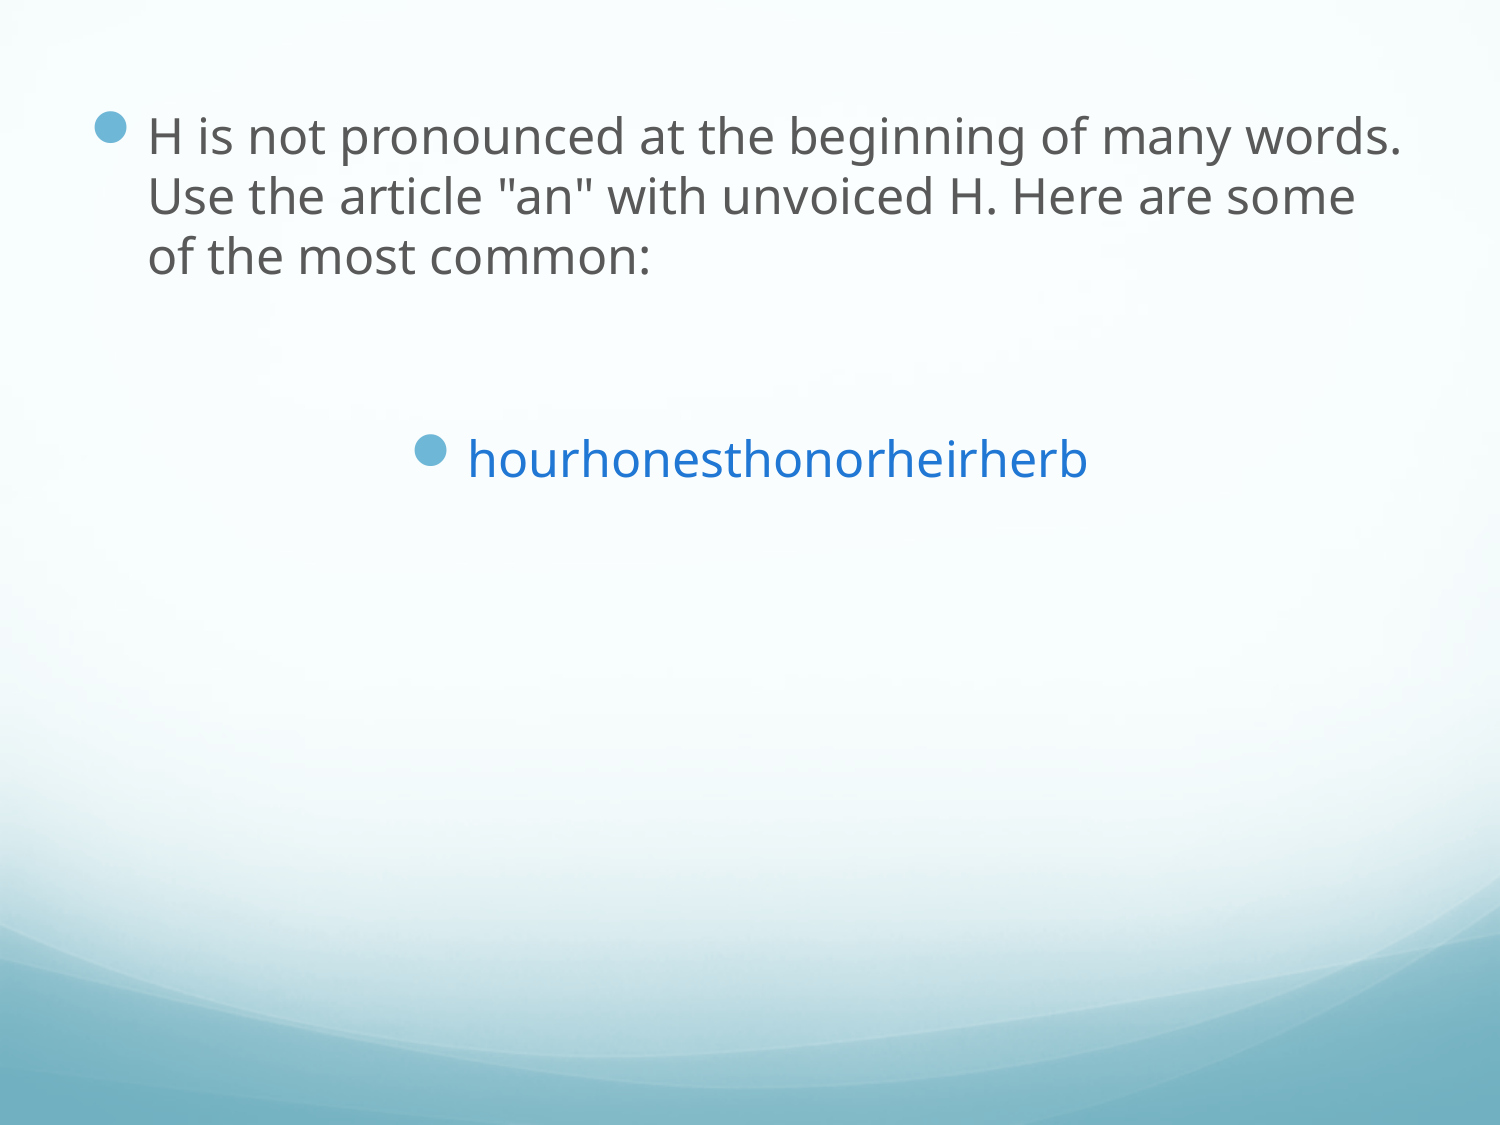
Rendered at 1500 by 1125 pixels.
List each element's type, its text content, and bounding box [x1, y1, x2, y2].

list H is not pronounced at the beginning of many words. Use the article "an" with unvoiced H. Here are some of the most common: hour honest honor heir herb [75, 96, 1425, 1005]
